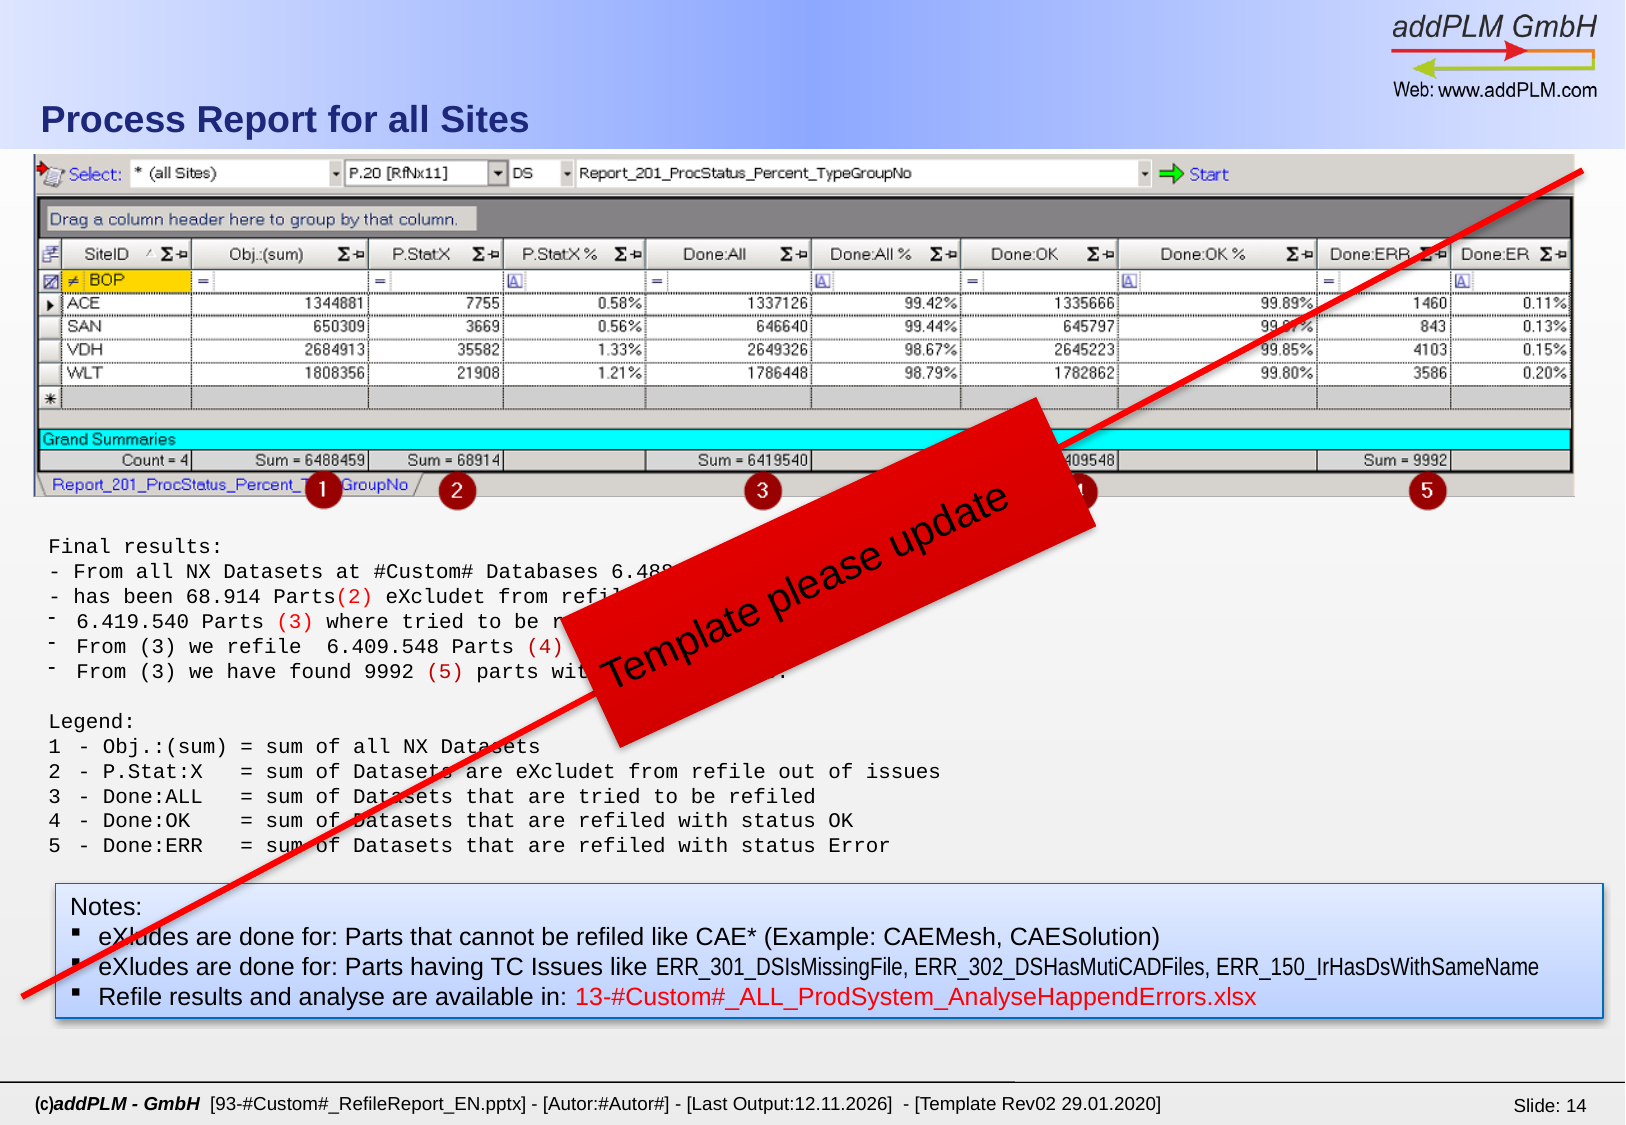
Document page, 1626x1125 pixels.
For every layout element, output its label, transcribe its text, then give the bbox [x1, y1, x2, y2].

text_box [21, 169, 1583, 998]
picture [1391, 14, 1597, 97]
text_box Notes: eXludes are done for: Parts that cannot be refiled like CAE* (Example: CAEMesh, CAESolution) eXludes are done for: Parts having TC Issues like ERR_301_DSIsMissingFile, ERR_302_DSHasMutiCADFiles, ERR_150_IrHasDsWithSameName Refile results and analyse are available in: 13-#Custom#_ALL_ProdSystem_AnalyseHappendErrors.xlsx [55, 883, 1604, 1019]
picture [33, 154, 1575, 169]
title Process Report for all Sites [40, 67, 1582, 141]
